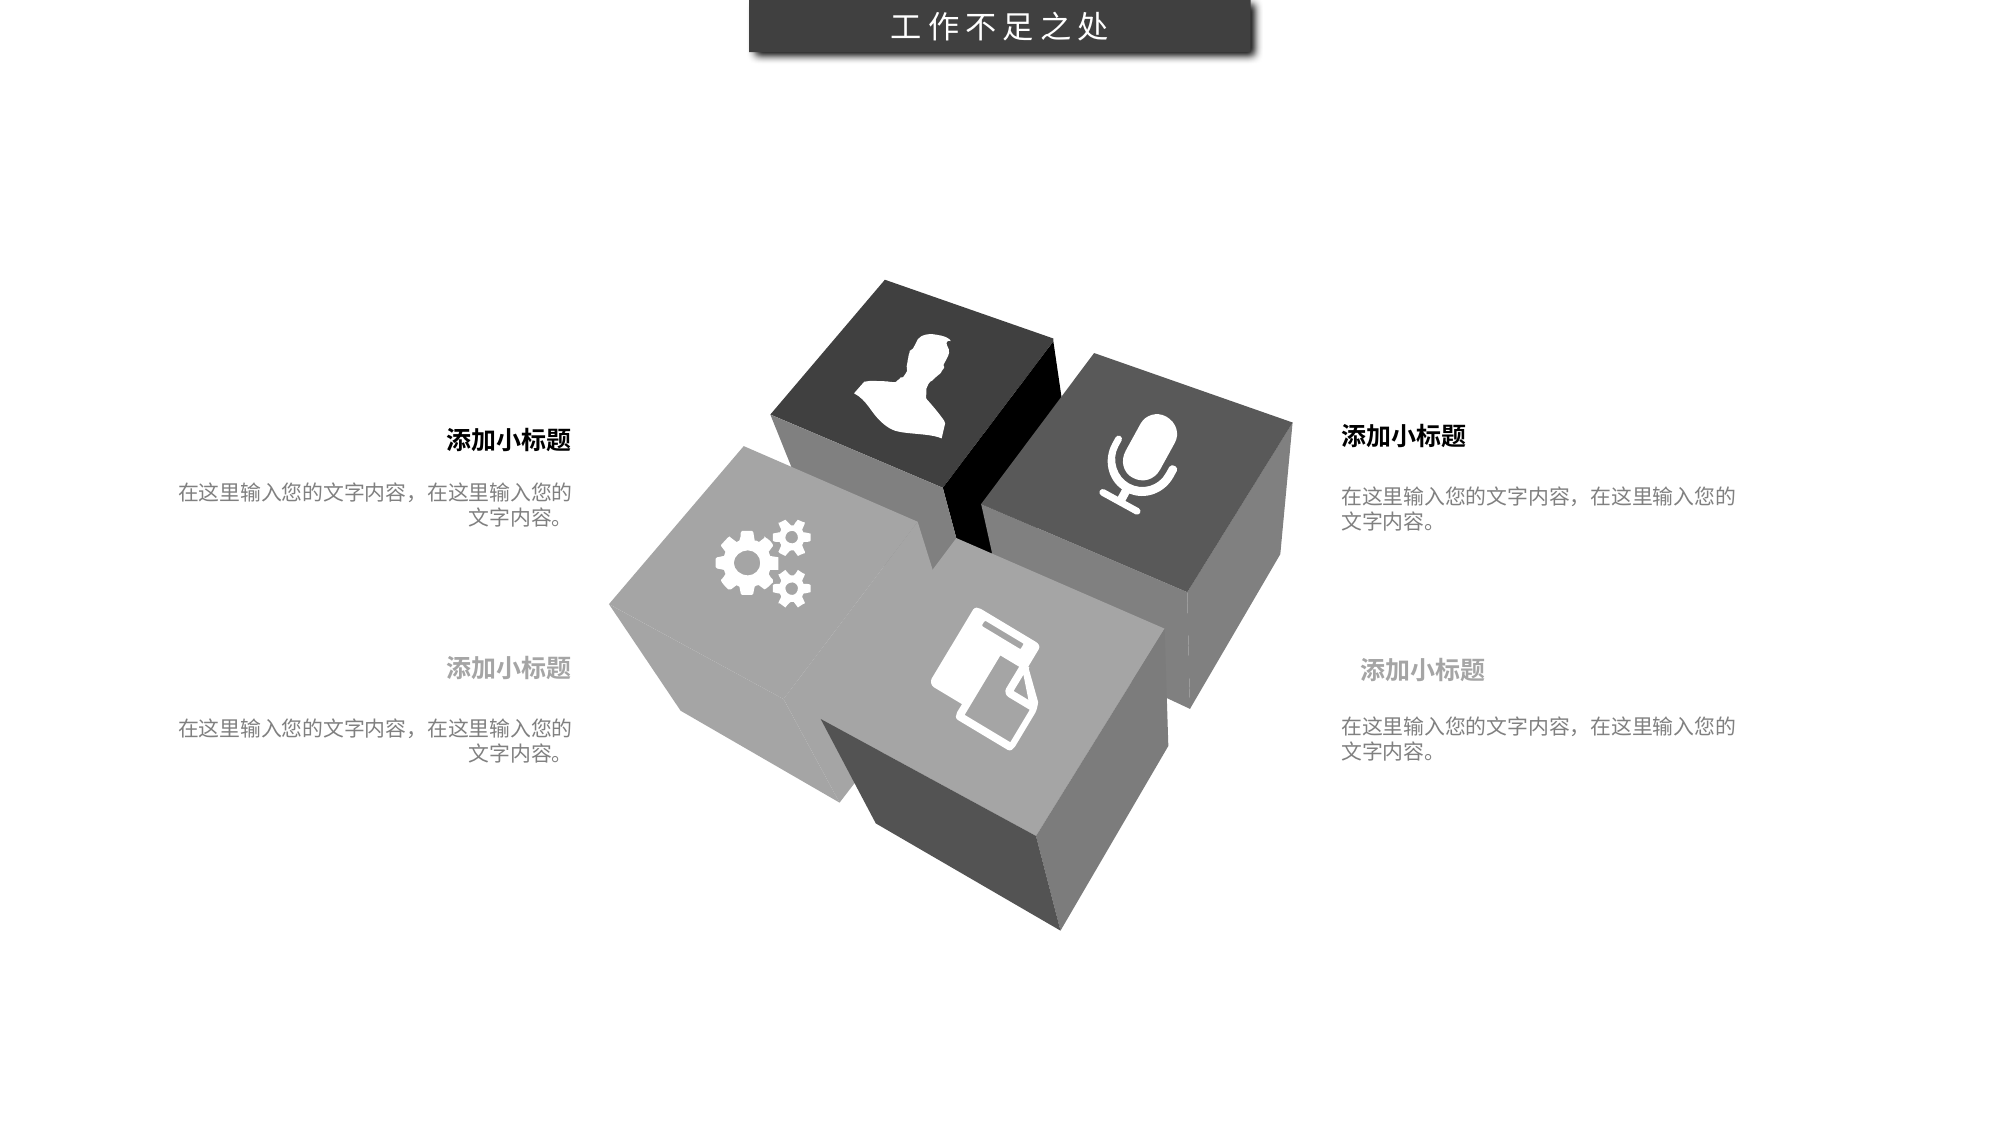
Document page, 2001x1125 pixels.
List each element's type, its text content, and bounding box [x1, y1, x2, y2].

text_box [1341, 420, 1755, 534]
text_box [159, 424, 573, 531]
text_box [770, 279, 1074, 538]
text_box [981, 352, 1293, 709]
text_box 工作不足之处 [749, 0, 1251, 53]
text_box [1341, 650, 1755, 764]
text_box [820, 538, 1169, 931]
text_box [608, 446, 958, 803]
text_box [159, 652, 573, 766]
